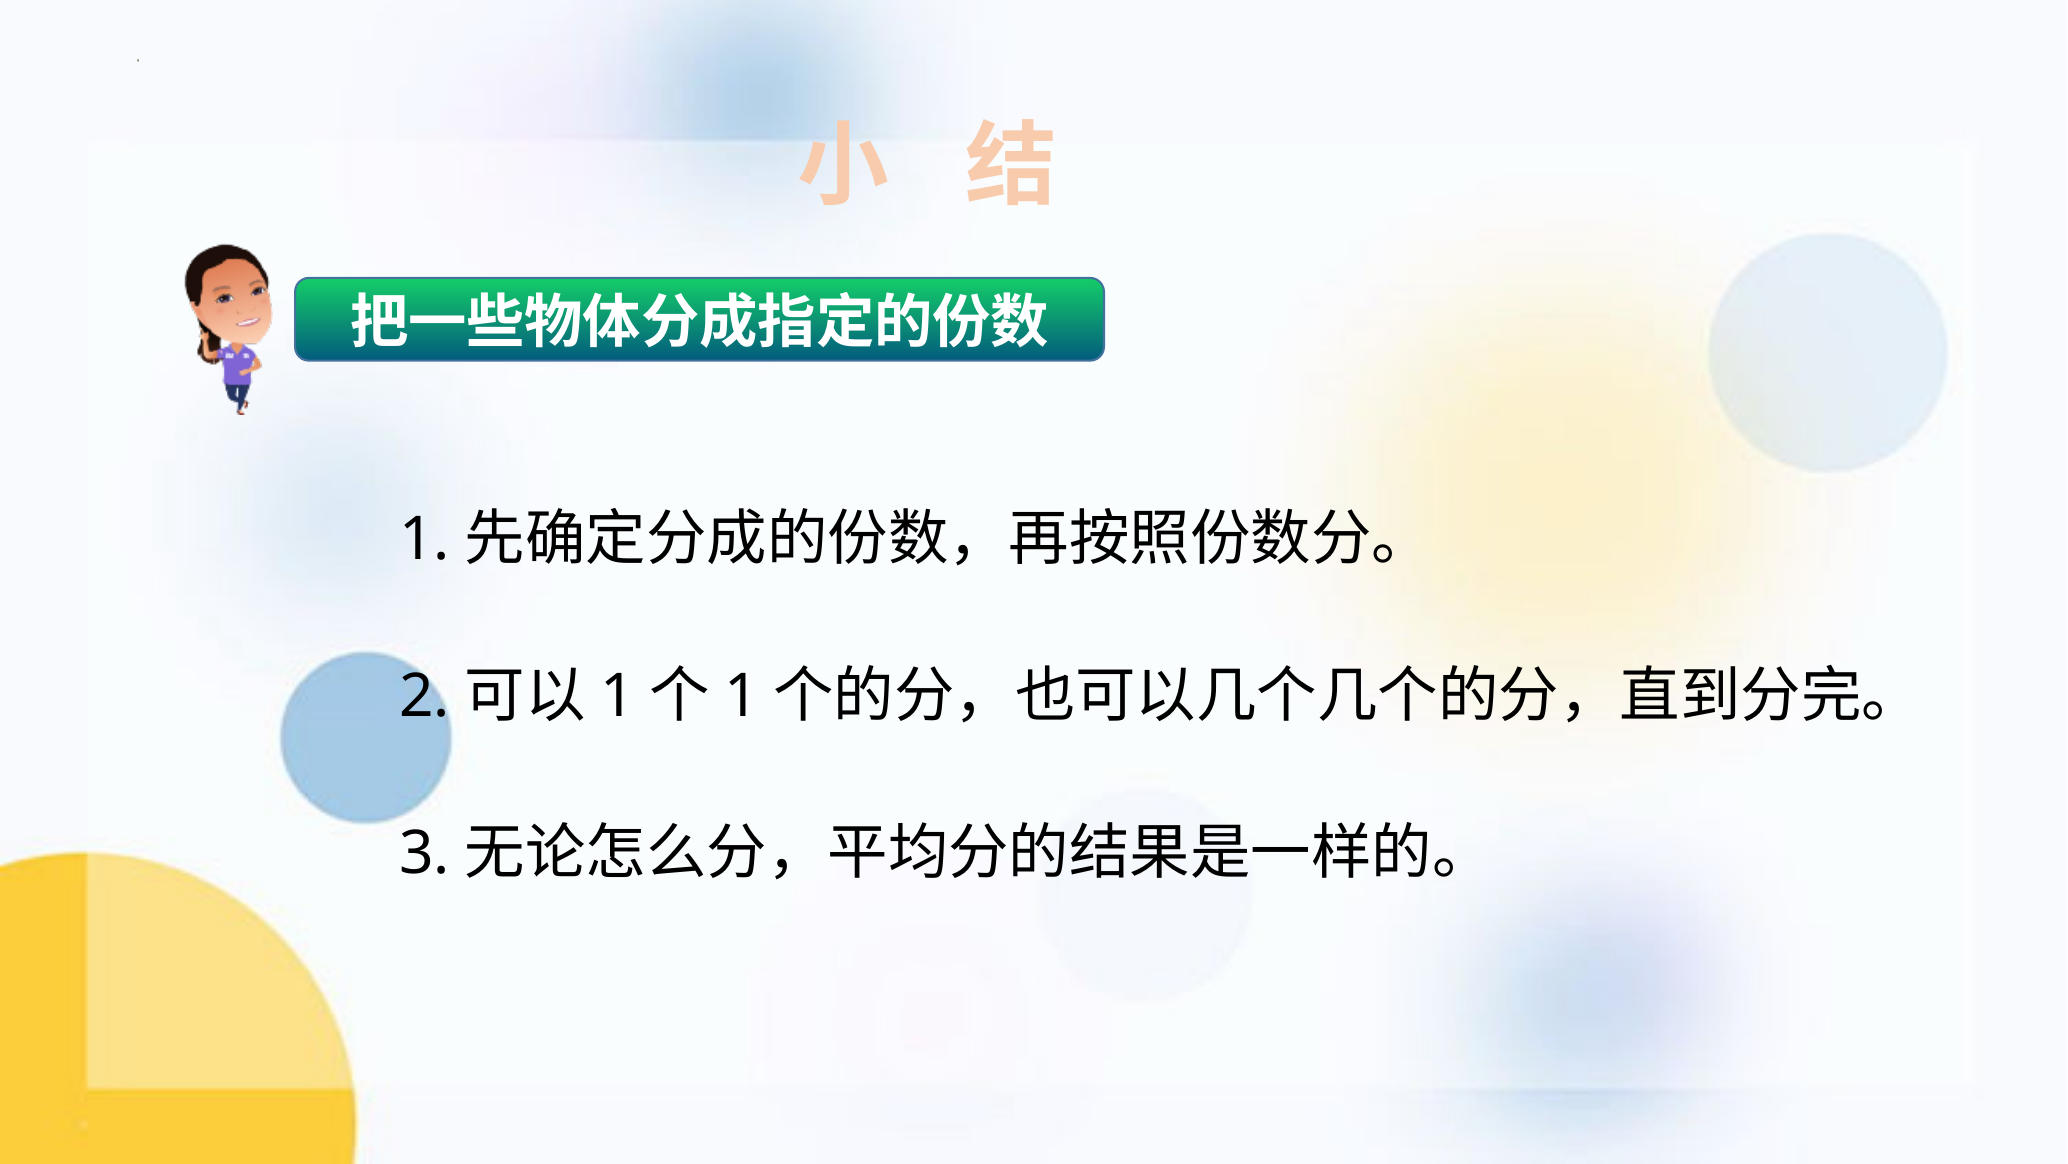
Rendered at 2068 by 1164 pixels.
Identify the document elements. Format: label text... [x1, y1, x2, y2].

text_box 1.先确定分成的份数，再按照份数分。 [384, 454, 1432, 579]
text_box 把一些物体分成指定的份数 [294, 276, 1106, 362]
text_box 3.无论怎么分，平均分的结果是一样的。 [384, 768, 1879, 893]
text_box 小 结 [782, 98, 1073, 223]
text_box 2.可以1个1个的分，也可以几个几个的分，直到分完。 [384, 611, 1879, 736]
picture [0, 0, 2068, 1164]
